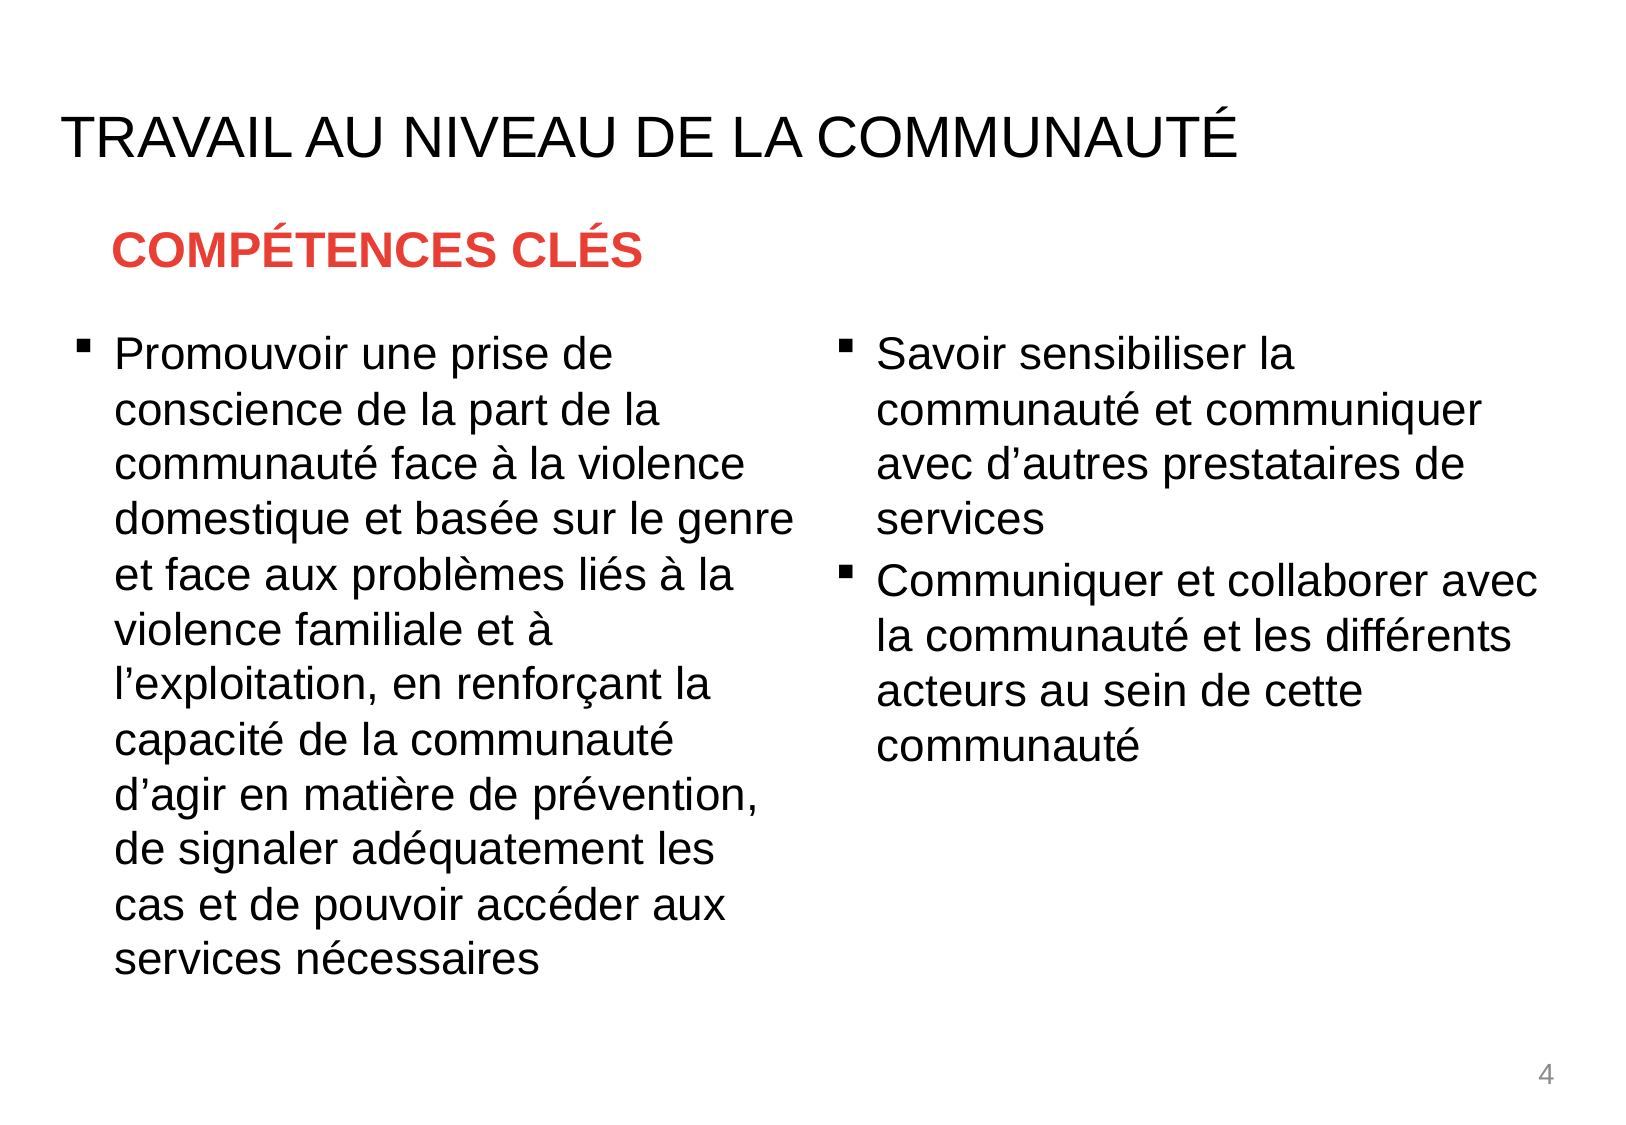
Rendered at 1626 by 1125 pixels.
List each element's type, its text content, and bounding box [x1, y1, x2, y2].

slide_number 4 [1147, 1042, 1570, 1103]
list Savoir sensibiliser la communauté et communiquer avec d’autres prestataires de services Communiquer et collaborer avec la communauté et les différents acteurs au sein de cette communauté [822, 324, 1570, 1016]
list COMPÉTENCES CLÉS [111, 205, 1441, 297]
list Promouvoir une prise de conscience de la part de la communauté face à la violence domestique et basée sur le genre et face aux problèmes liés à la violence familiale et à l’exploitation, en renforçant la capacité de la communauté d’agir en matière de prévention, de signaler adéquatement les cas et de pouvoir accéder aux services nécessaires [60, 324, 800, 1016]
title Travail au niveau de la communauté [60, 59, 1570, 179]
